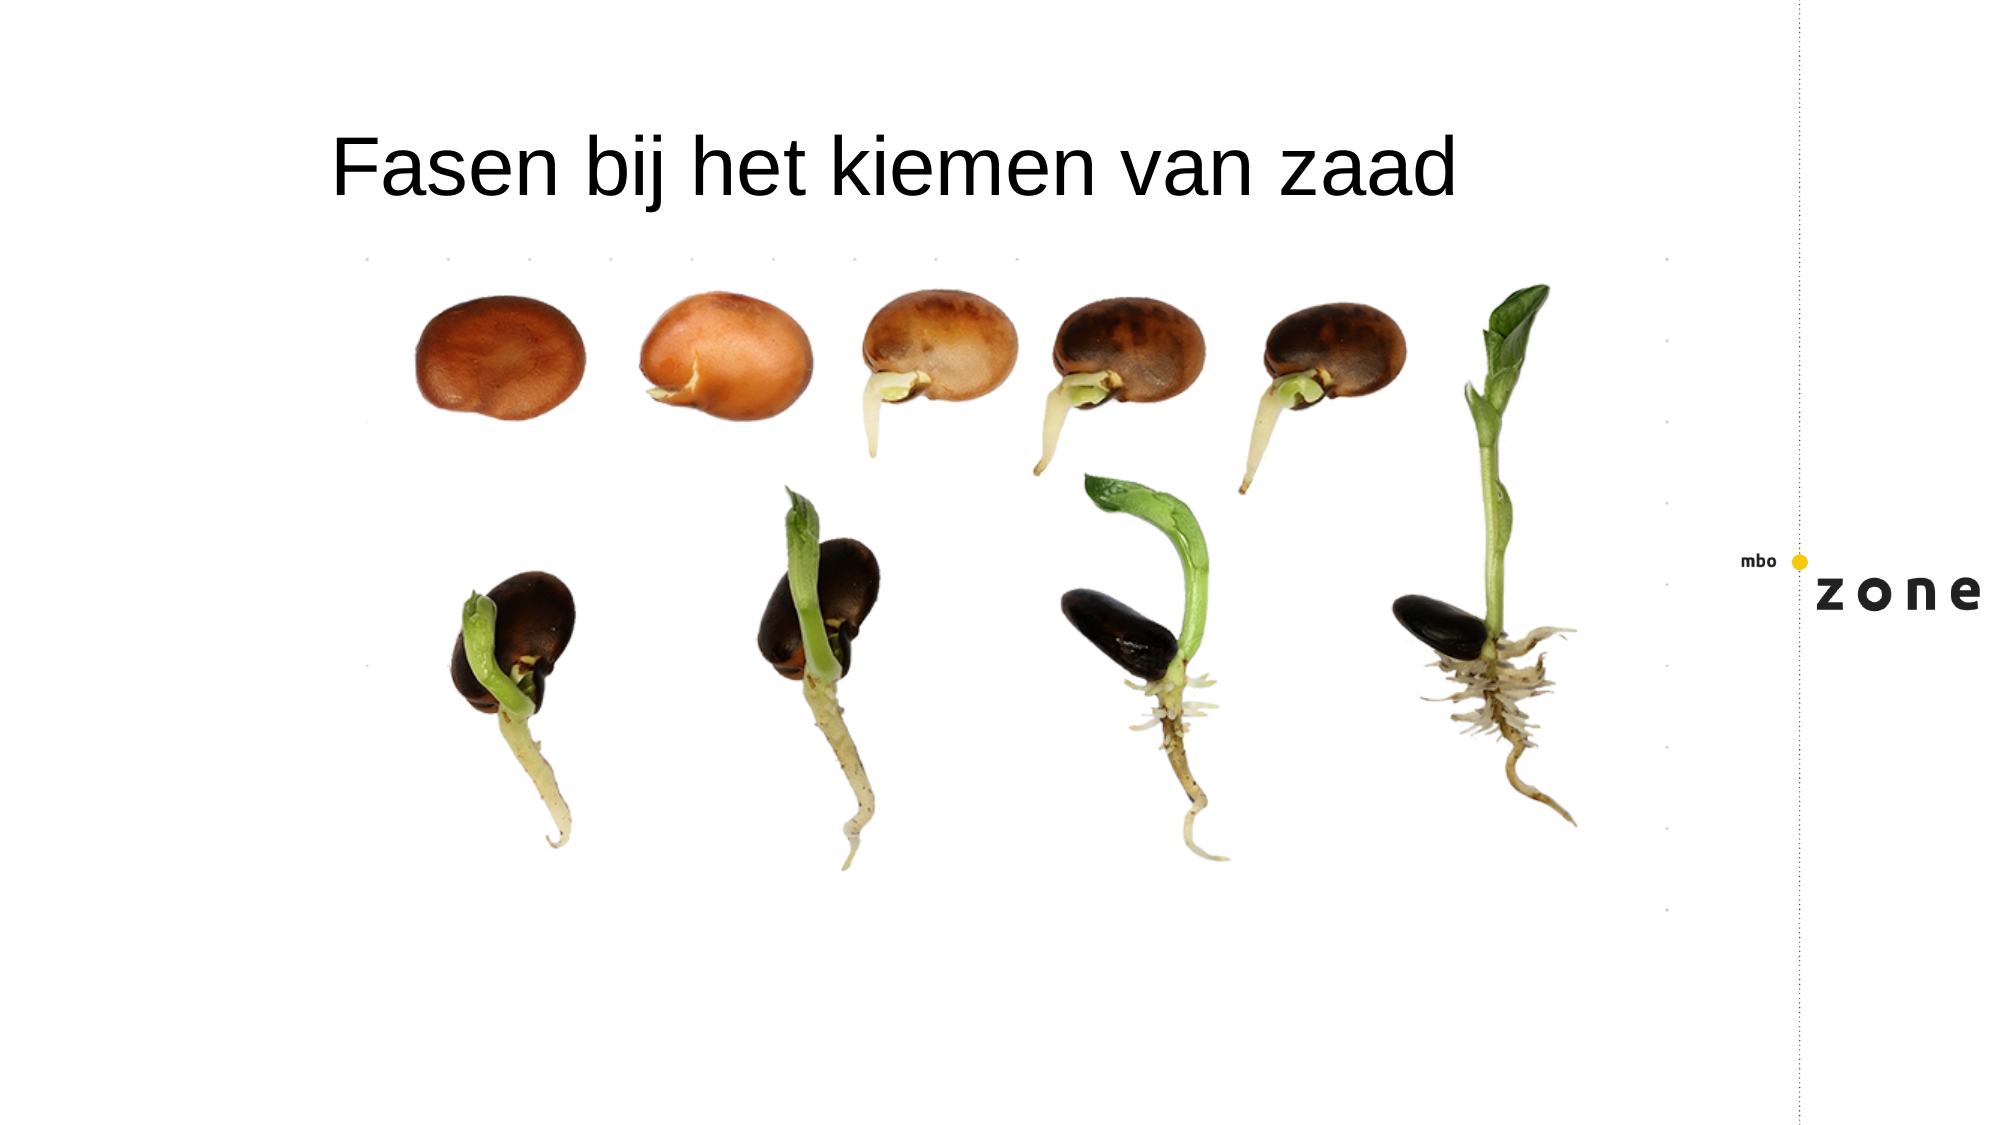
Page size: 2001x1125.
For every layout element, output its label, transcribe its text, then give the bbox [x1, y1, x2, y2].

text_box Fasen bij het kiemen van zaad [275, 105, 1514, 220]
picture [324, 0, 2001, 1125]
